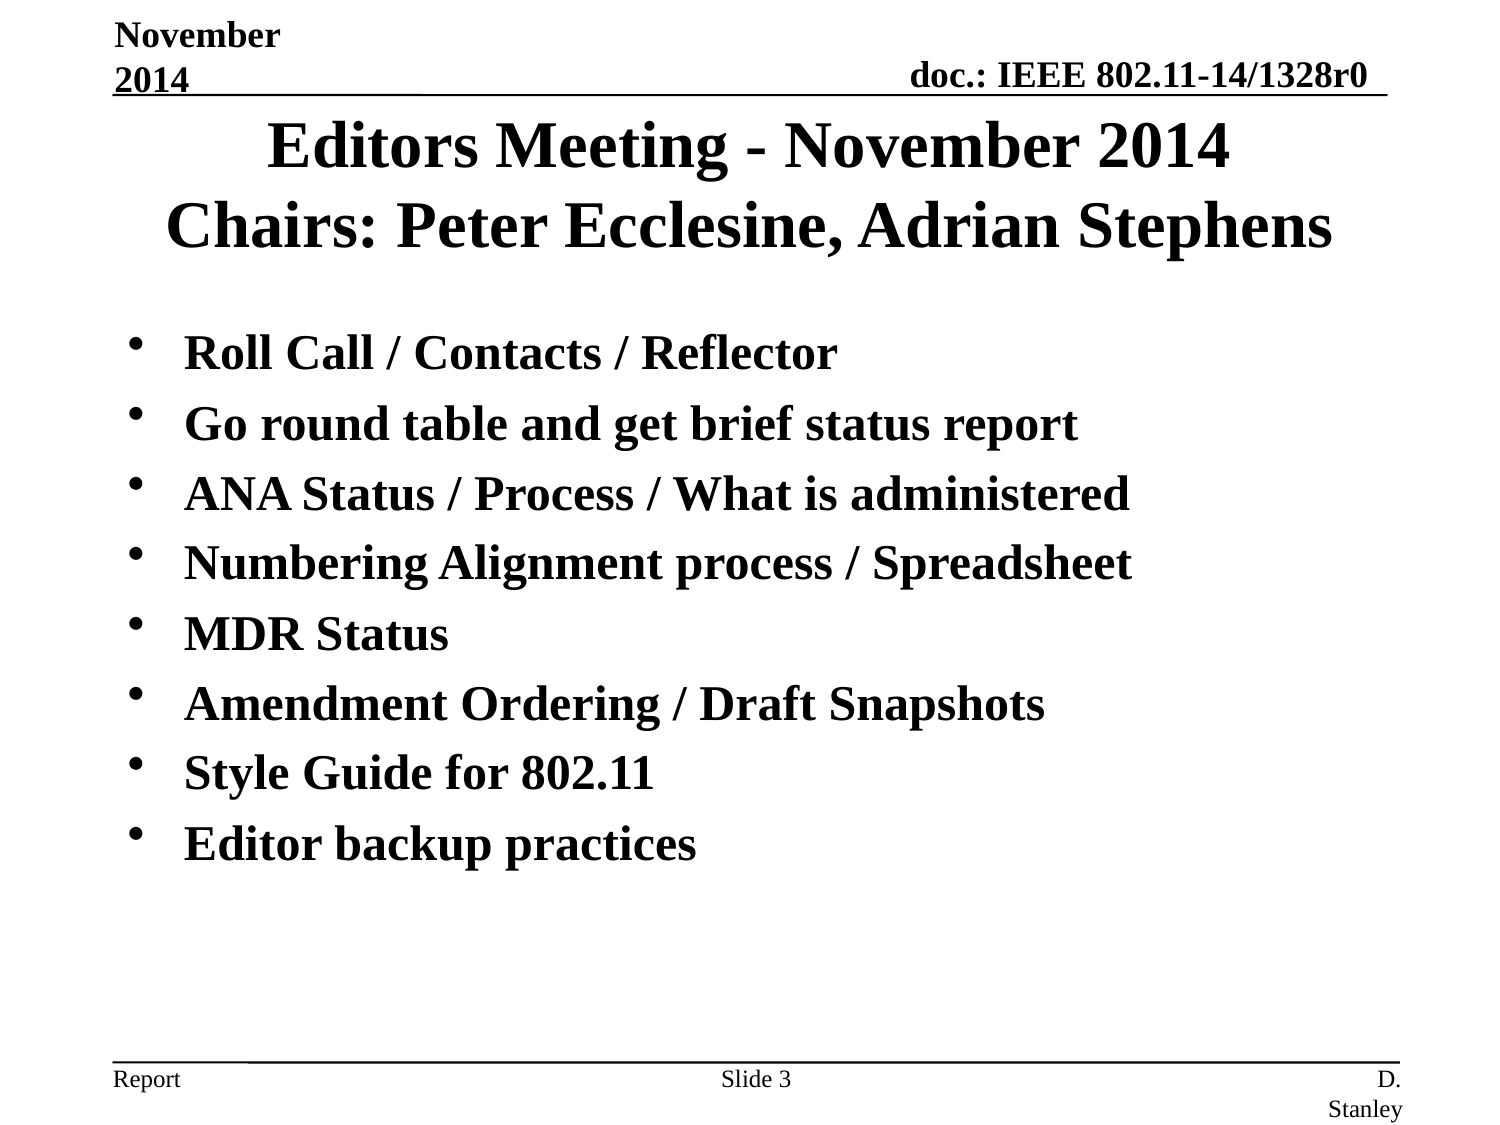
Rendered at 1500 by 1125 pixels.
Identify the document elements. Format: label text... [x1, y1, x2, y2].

slide_number Slide 3 [721, 1062, 792, 1093]
footer D. Stanley, Aruba Networks [1325, 1062, 1402, 1093]
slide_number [114, 54, 335, 100]
title Editors Meeting - November 2014 Chairs: Peter Ecclesine, Adrian Stephens [112, 125, 1388, 238]
list Roll Call / Contacts / Reflector Go round table and get brief status report ANA Status / Process / What is administered Numbering Alignment process / Spreadsheet MDR Status Amendment Ordering / Draft Snapshots Style Guide for 802.11 Editor backup practices [112, 312, 1425, 1000]
